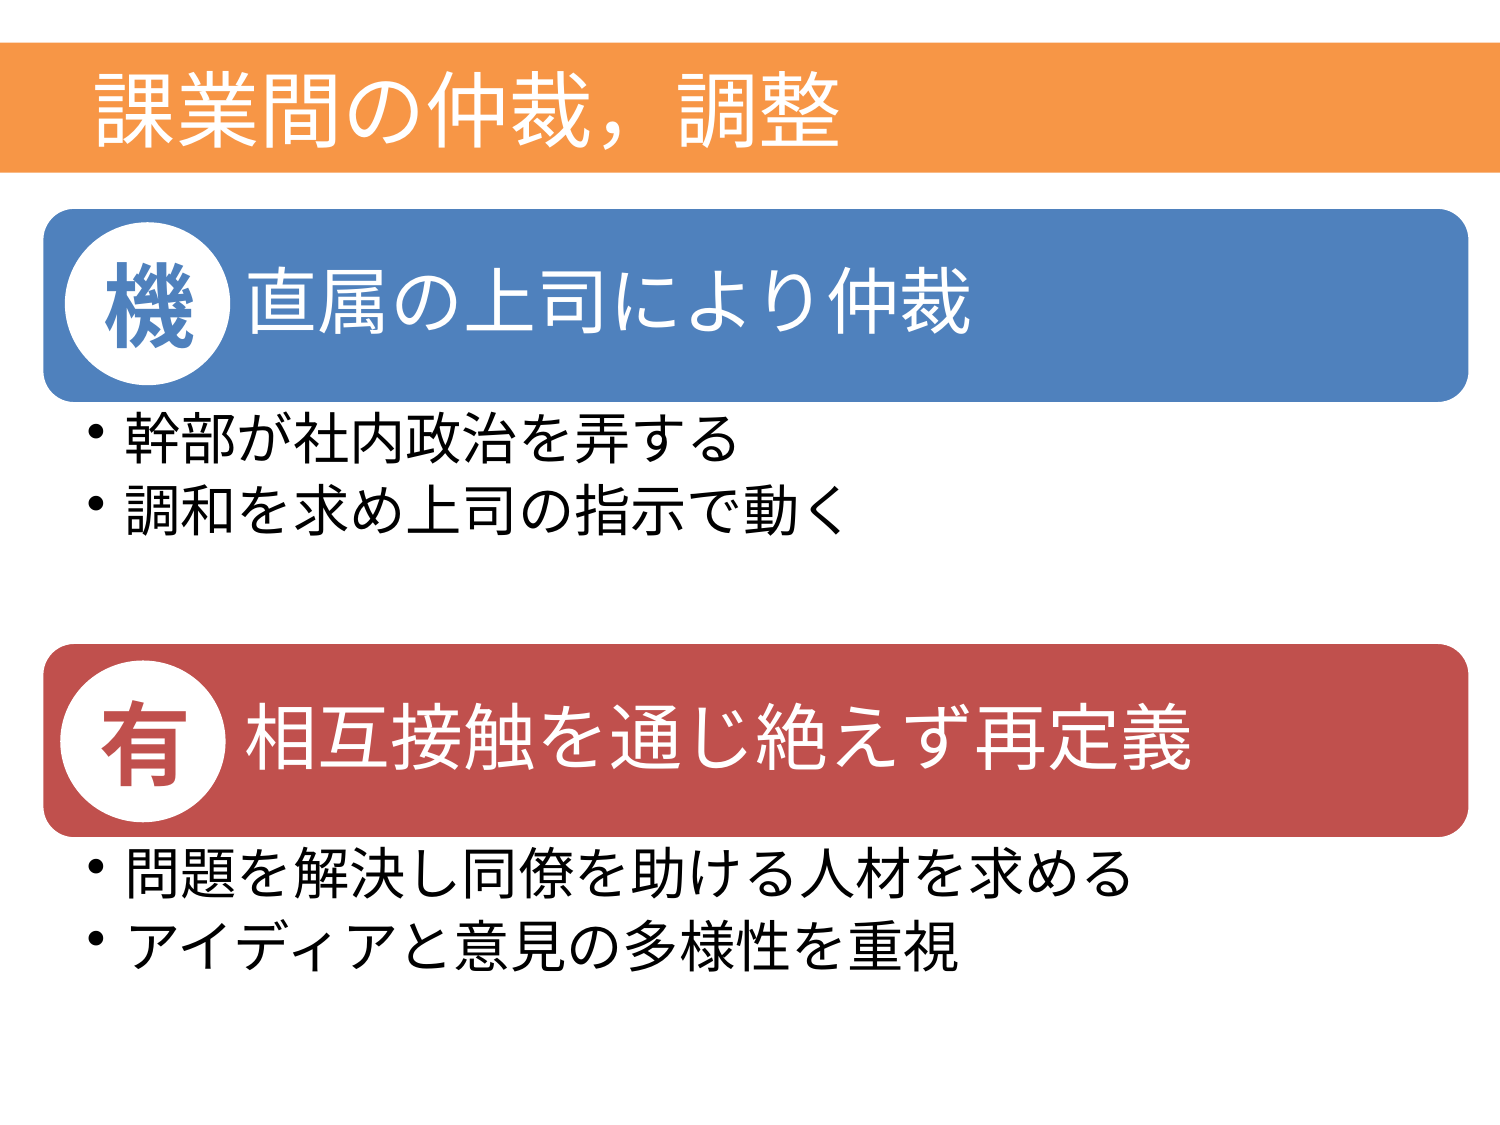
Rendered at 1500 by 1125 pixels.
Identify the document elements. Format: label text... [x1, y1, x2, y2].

text_box 課業間の仲裁，調整 [0, 41, 1500, 175]
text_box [41, 196, 1471, 1088]
